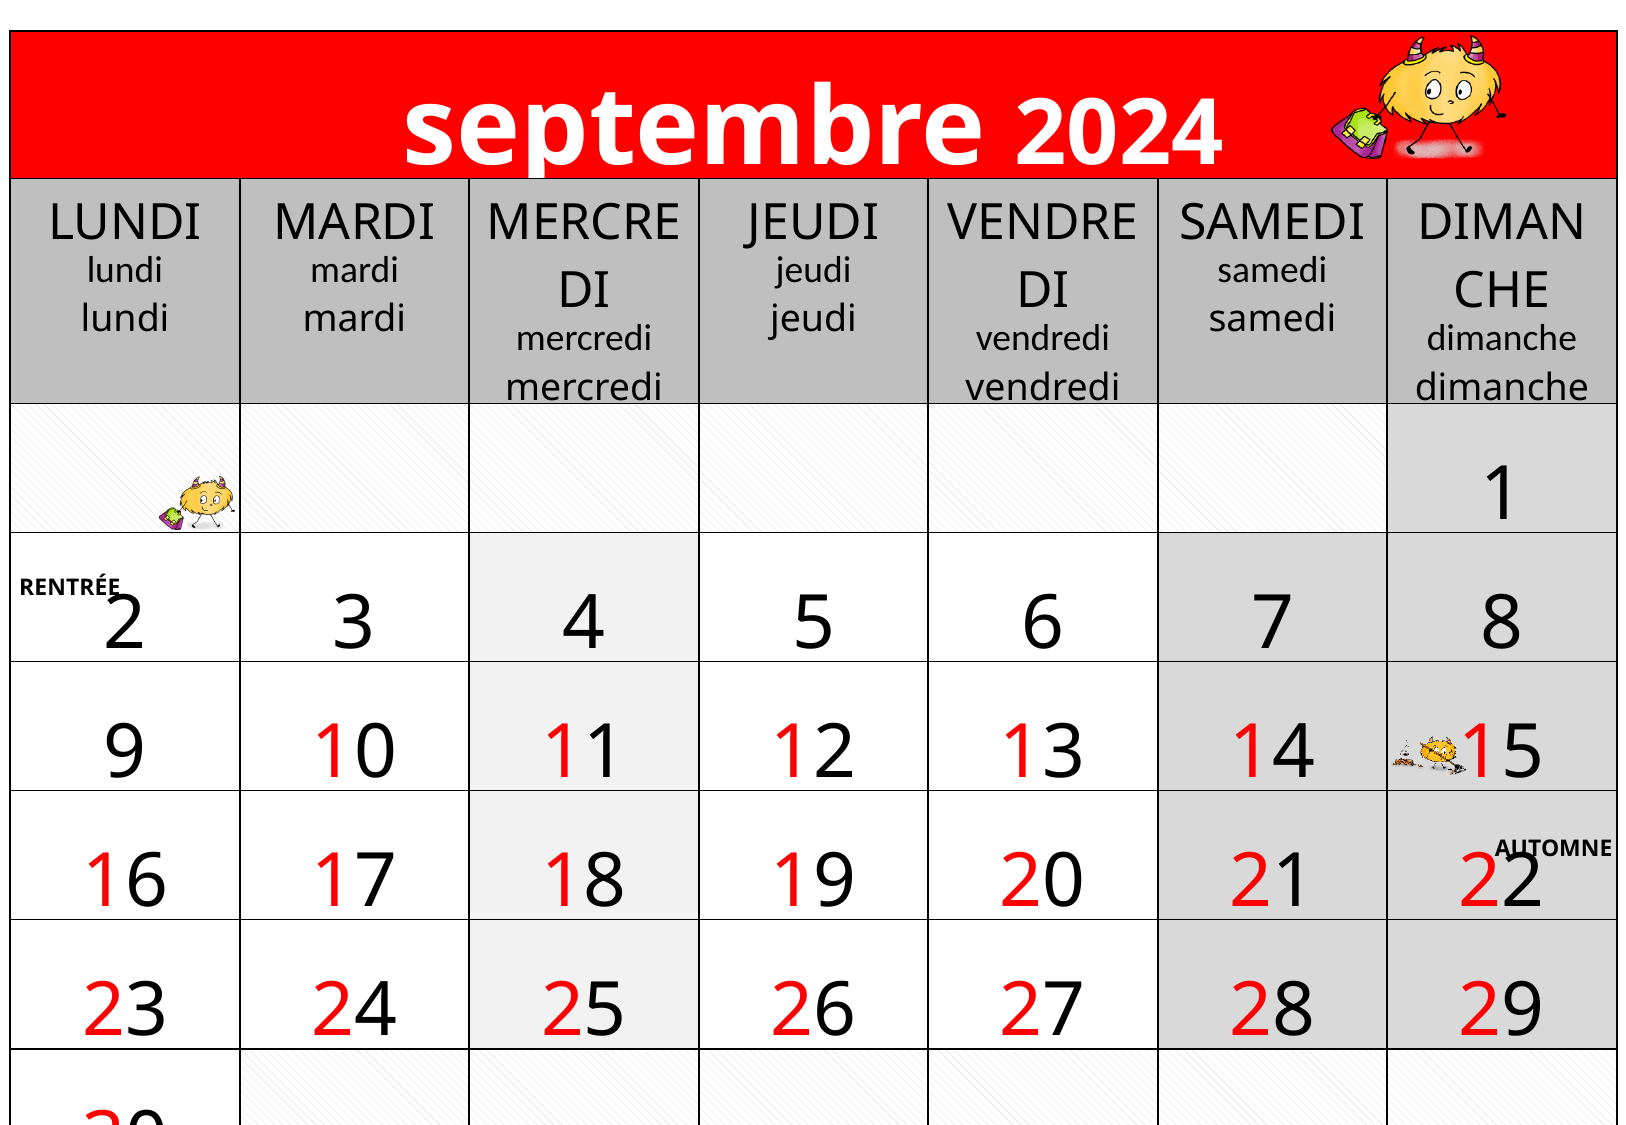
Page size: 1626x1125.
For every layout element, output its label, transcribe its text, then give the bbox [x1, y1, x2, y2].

table_cell [1388, 1050, 1616, 1125]
table_cell 23 [11, 920, 239, 1048]
table_cell 26 [700, 920, 927, 1048]
table_cell 9 [11, 662, 239, 790]
table_cell 18 [470, 791, 698, 919]
table_cell 20 [929, 791, 1157, 919]
table_cell [470, 1050, 698, 1125]
picture [1330, 35, 1506, 159]
table_cell 6 [929, 533, 1157, 661]
table_cell 8 [1388, 533, 1616, 661]
table_cell [700, 404, 927, 532]
table_cell 17 [241, 791, 468, 919]
table_cell [929, 404, 1157, 532]
table_cell 5 [700, 533, 927, 661]
table_cell 13 [929, 662, 1157, 790]
table_cell MERCREDI mercredi mercredi [470, 179, 698, 403]
table_cell 29 [1388, 920, 1616, 1048]
table_cell [1159, 1050, 1386, 1125]
text_box AUTOMNE [1461, 826, 1625, 869]
table_cell 16 [11, 791, 239, 919]
table_cell 14 [1159, 662, 1386, 790]
table_header septembre 2024 [11, 32, 1616, 178]
table_cell LUNDI lundi lundi [11, 179, 239, 403]
table_cell 1 [1388, 404, 1616, 532]
table_cell 24 [241, 920, 468, 1048]
table_cell 25 [470, 920, 698, 1048]
table_cell 19 [700, 791, 927, 919]
picture [158, 475, 236, 530]
table_cell [241, 404, 468, 532]
table_cell VENDREDI vendredi vendredi [929, 179, 1157, 403]
table_cell [241, 1050, 468, 1125]
table_cell [700, 1050, 927, 1125]
table_cell [11, 404, 239, 532]
text_box RENTRÉE [0, 565, 136, 608]
table_cell 12 [700, 662, 927, 790]
table_cell MARDI mardi mardi [241, 179, 468, 403]
table_cell 15 [1388, 662, 1616, 790]
table_cell 7 [1159, 533, 1386, 661]
table_cell 28 [1159, 920, 1386, 1048]
table_cell 22 [1388, 791, 1616, 919]
table_cell 21 [1159, 791, 1386, 919]
table_cell SAMEDI samedi samedi [1159, 179, 1386, 403]
table_cell 3 [241, 533, 468, 661]
table_cell 27 [929, 920, 1157, 1048]
table_cell 30 [11, 1050, 239, 1125]
table_cell 4 [470, 533, 698, 661]
table_cell 11 [470, 662, 698, 790]
picture [1389, 735, 1466, 776]
table_cell [470, 404, 698, 532]
table_cell DIMANCHE dimanche dimanche [1388, 179, 1616, 403]
table_cell 2 [11, 533, 239, 661]
table_cell 10 [241, 662, 468, 790]
table_cell [929, 1050, 1157, 1125]
table_cell [1159, 404, 1386, 532]
table_cell JEUDI jeudi jeudi [700, 179, 927, 403]
